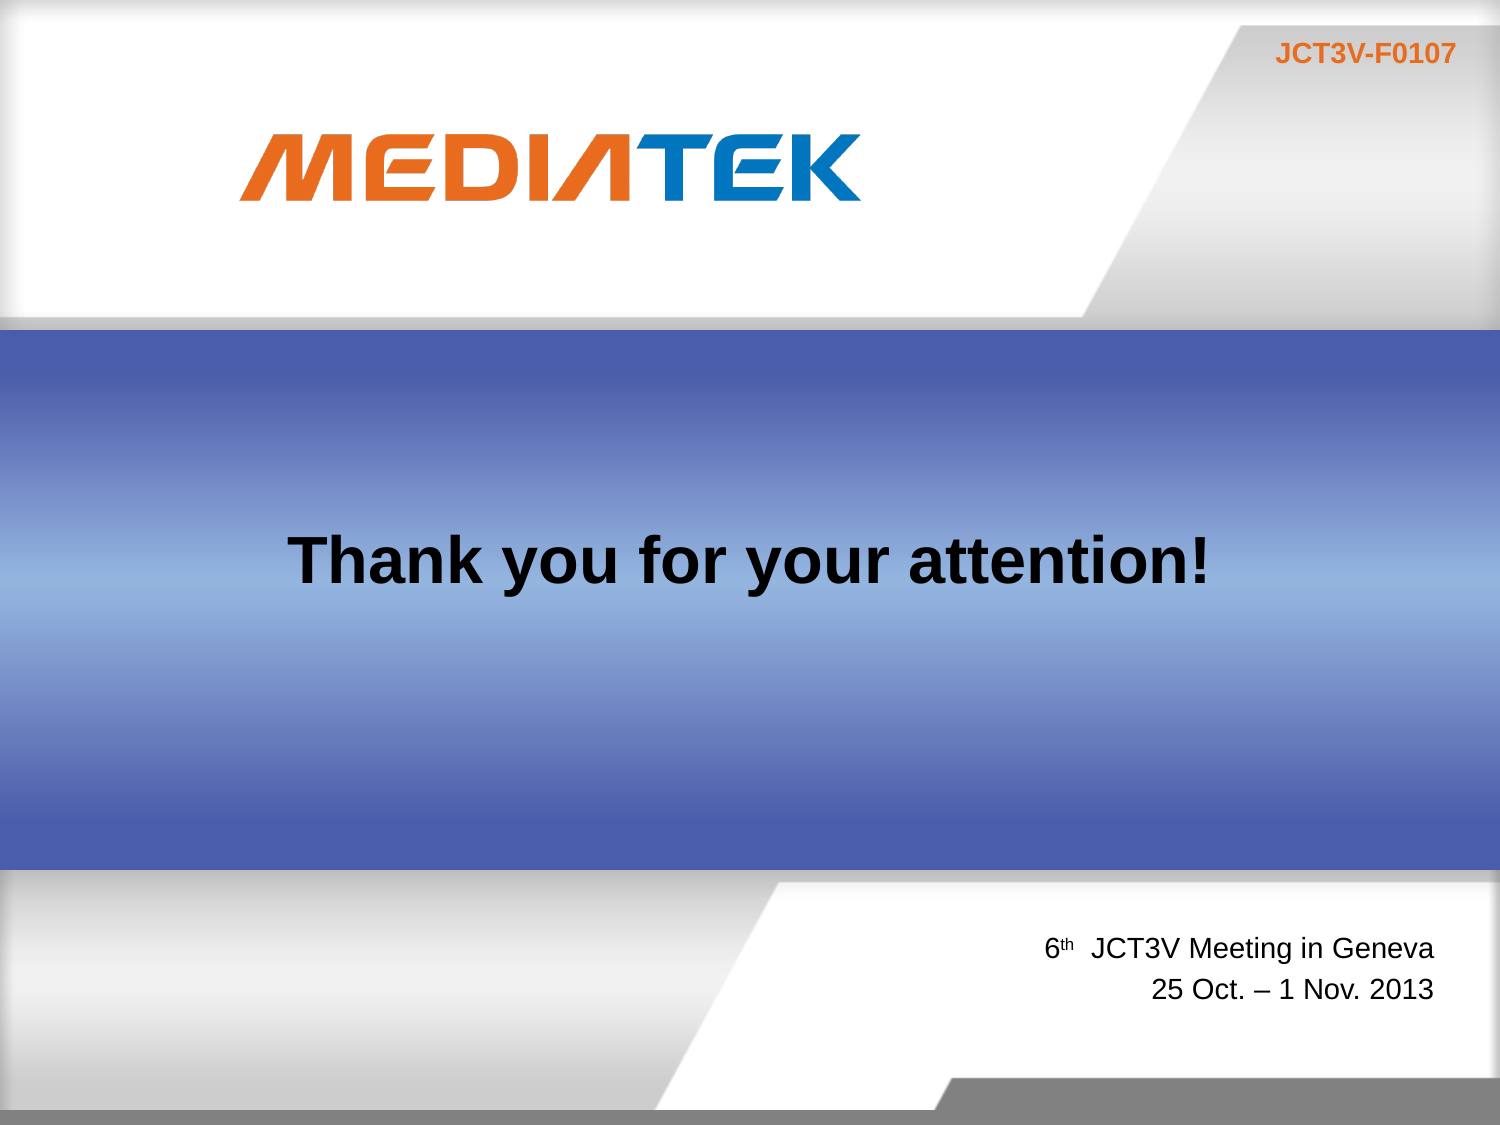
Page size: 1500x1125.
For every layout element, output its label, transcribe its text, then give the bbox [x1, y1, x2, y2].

picture [0, 0, 1500, 1125]
title Thank you for your attention! [50, 438, 1450, 676]
